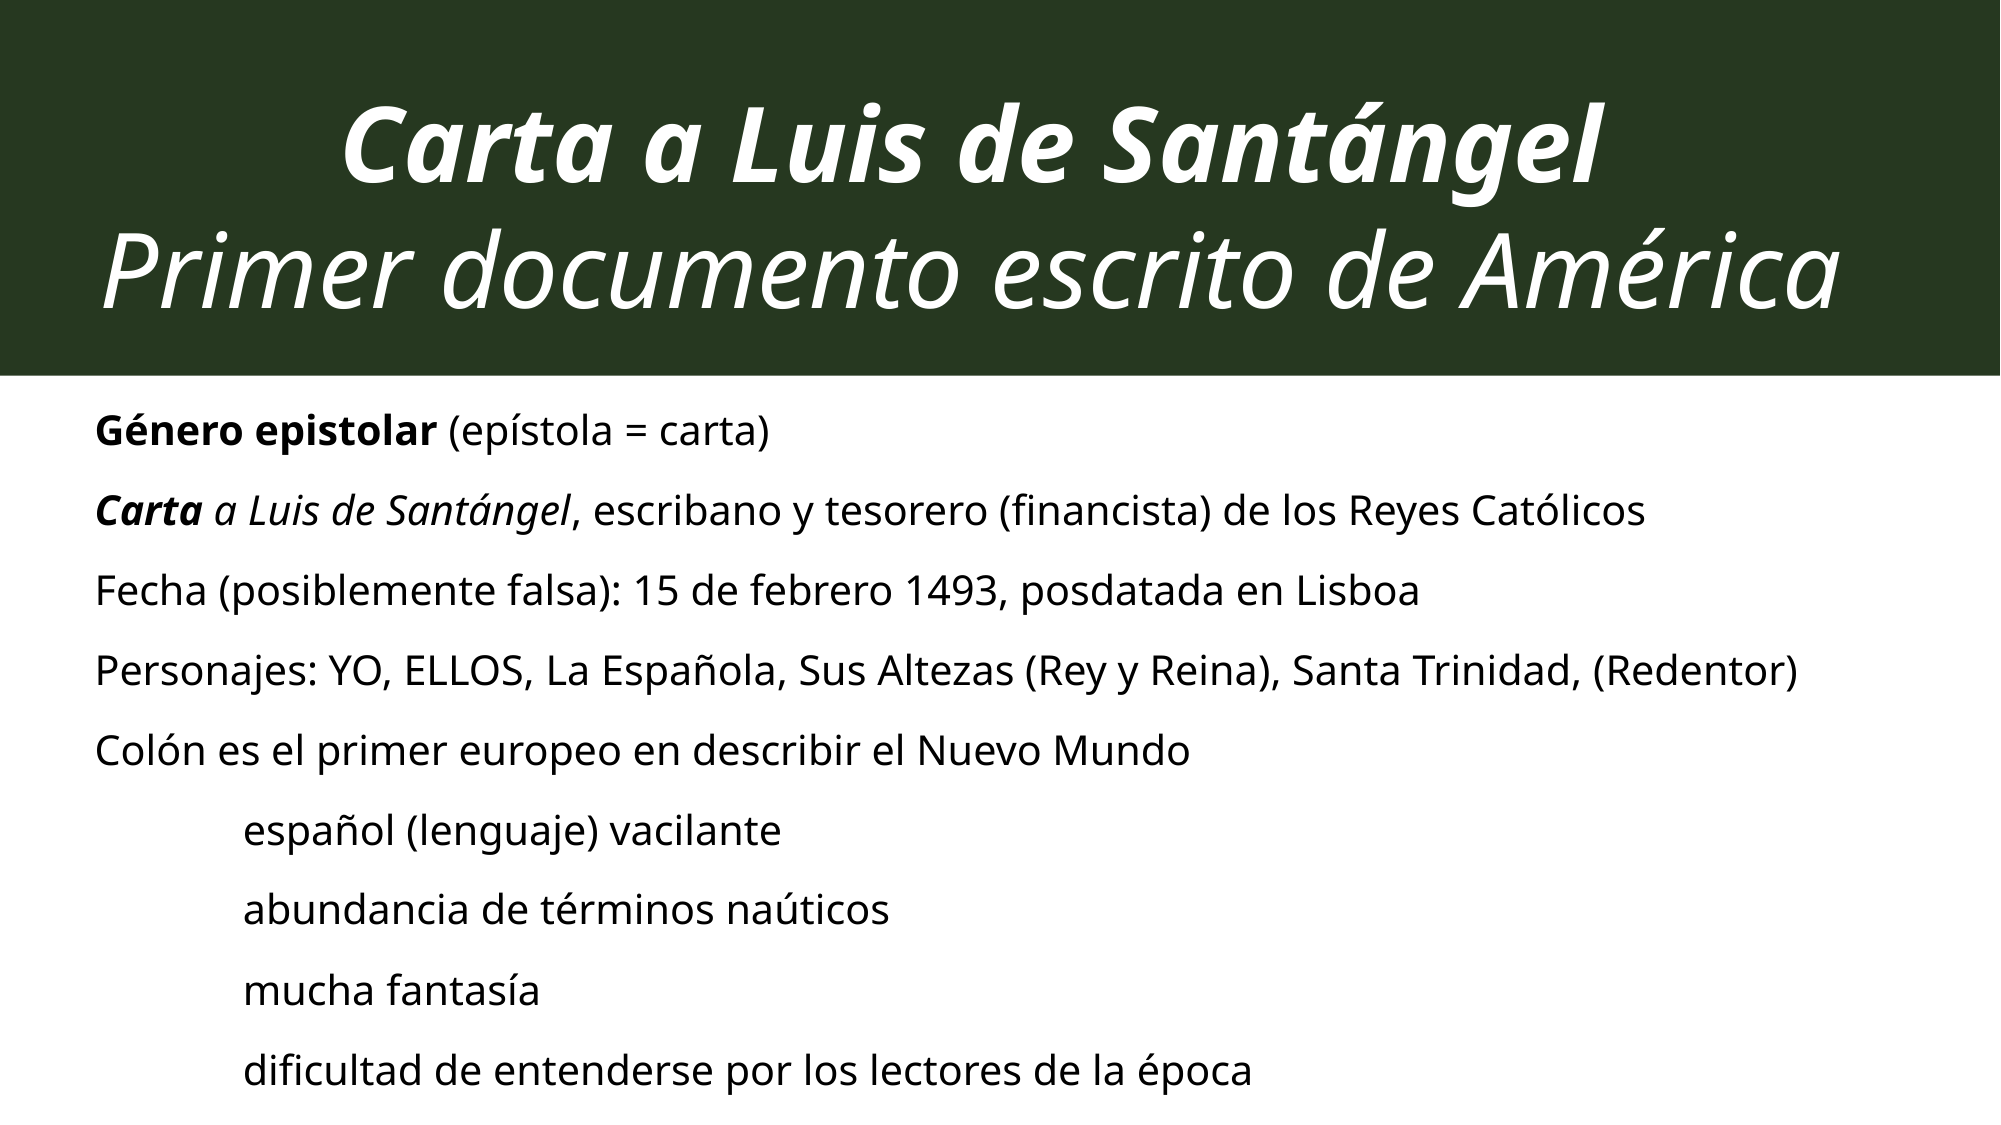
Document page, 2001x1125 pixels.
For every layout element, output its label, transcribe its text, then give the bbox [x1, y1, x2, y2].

list Género epistolar (epístola = carta) Carta a Luis de Santángel, escribano y tesorero (financista) de los Reyes Católicos Fecha (posiblemente falsa): 15 de febrero 1493, posdatada en Lisboa Personajes: YO, ELLOS, La Española, Sus Altezas (Rey y Reina), Santa Trinidad, (Redentor) Colón es el primer europeo en describir el Nuevo Mundo español (lenguaje) vacilante abundancia de términos naúticos mucha fantasía dificultad de entenderse por los lectores de la época [79, 386, 1863, 1105]
title Carta a Luis de Santángel Primer documento escrito de América [79, 59, 1863, 337]
